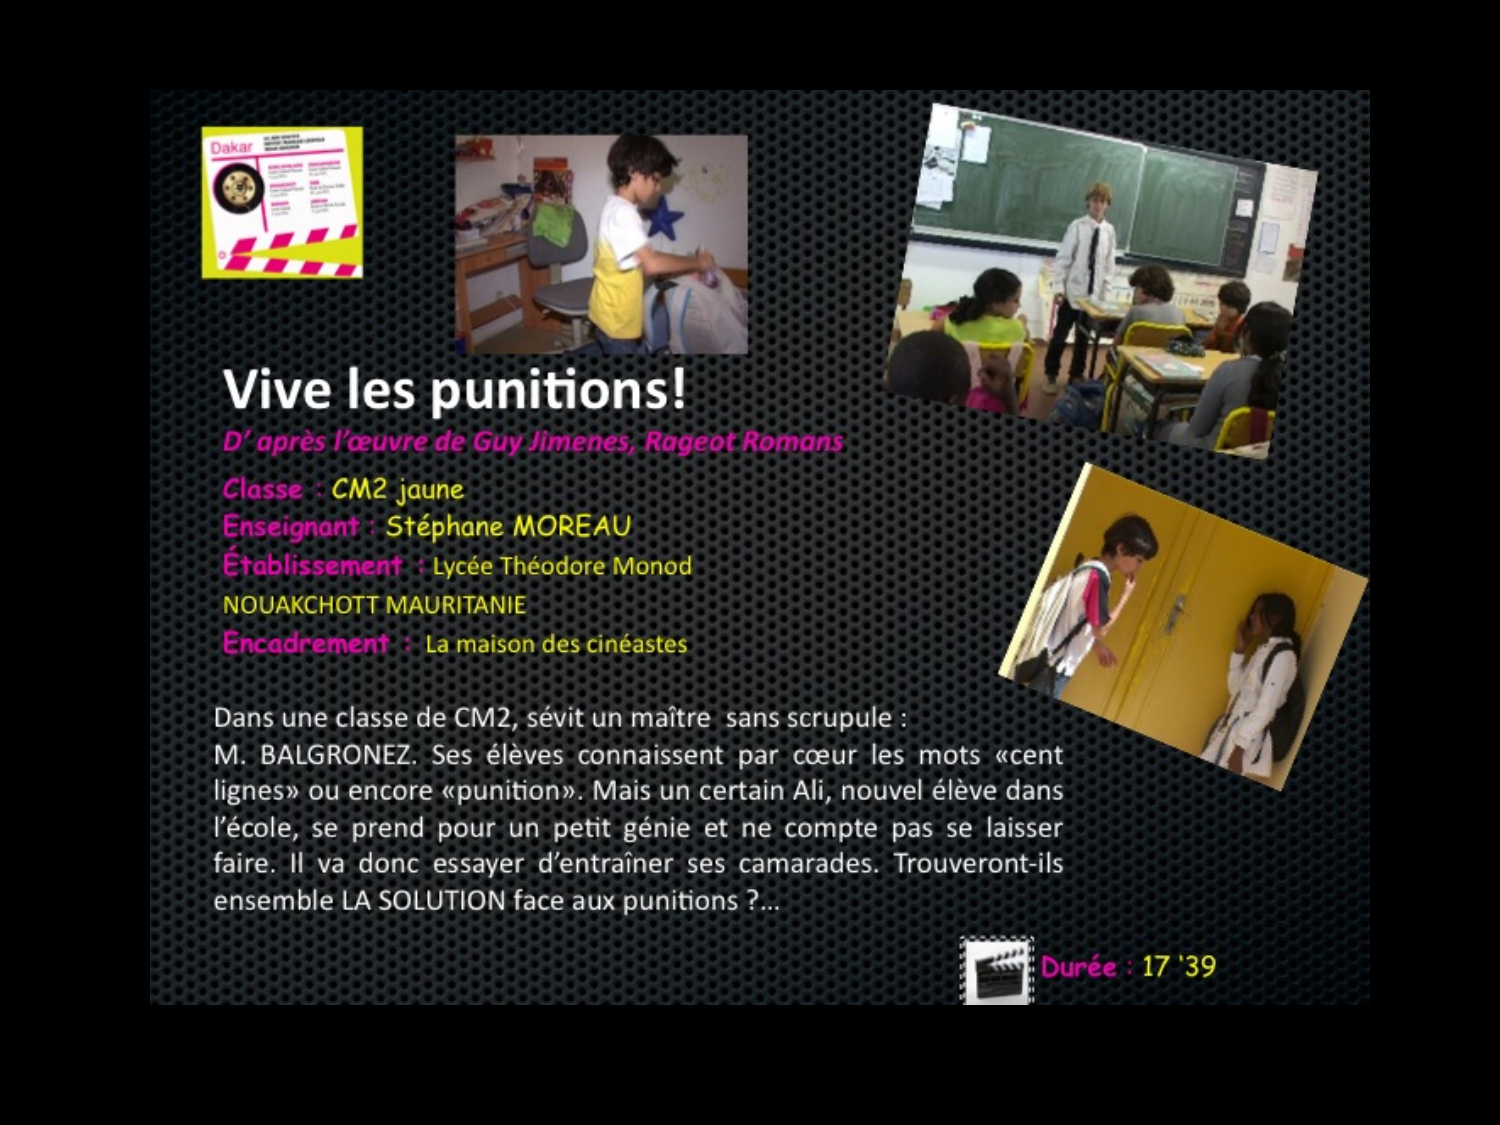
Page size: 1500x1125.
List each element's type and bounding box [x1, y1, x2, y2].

list [0, 90, 1500, 1006]
